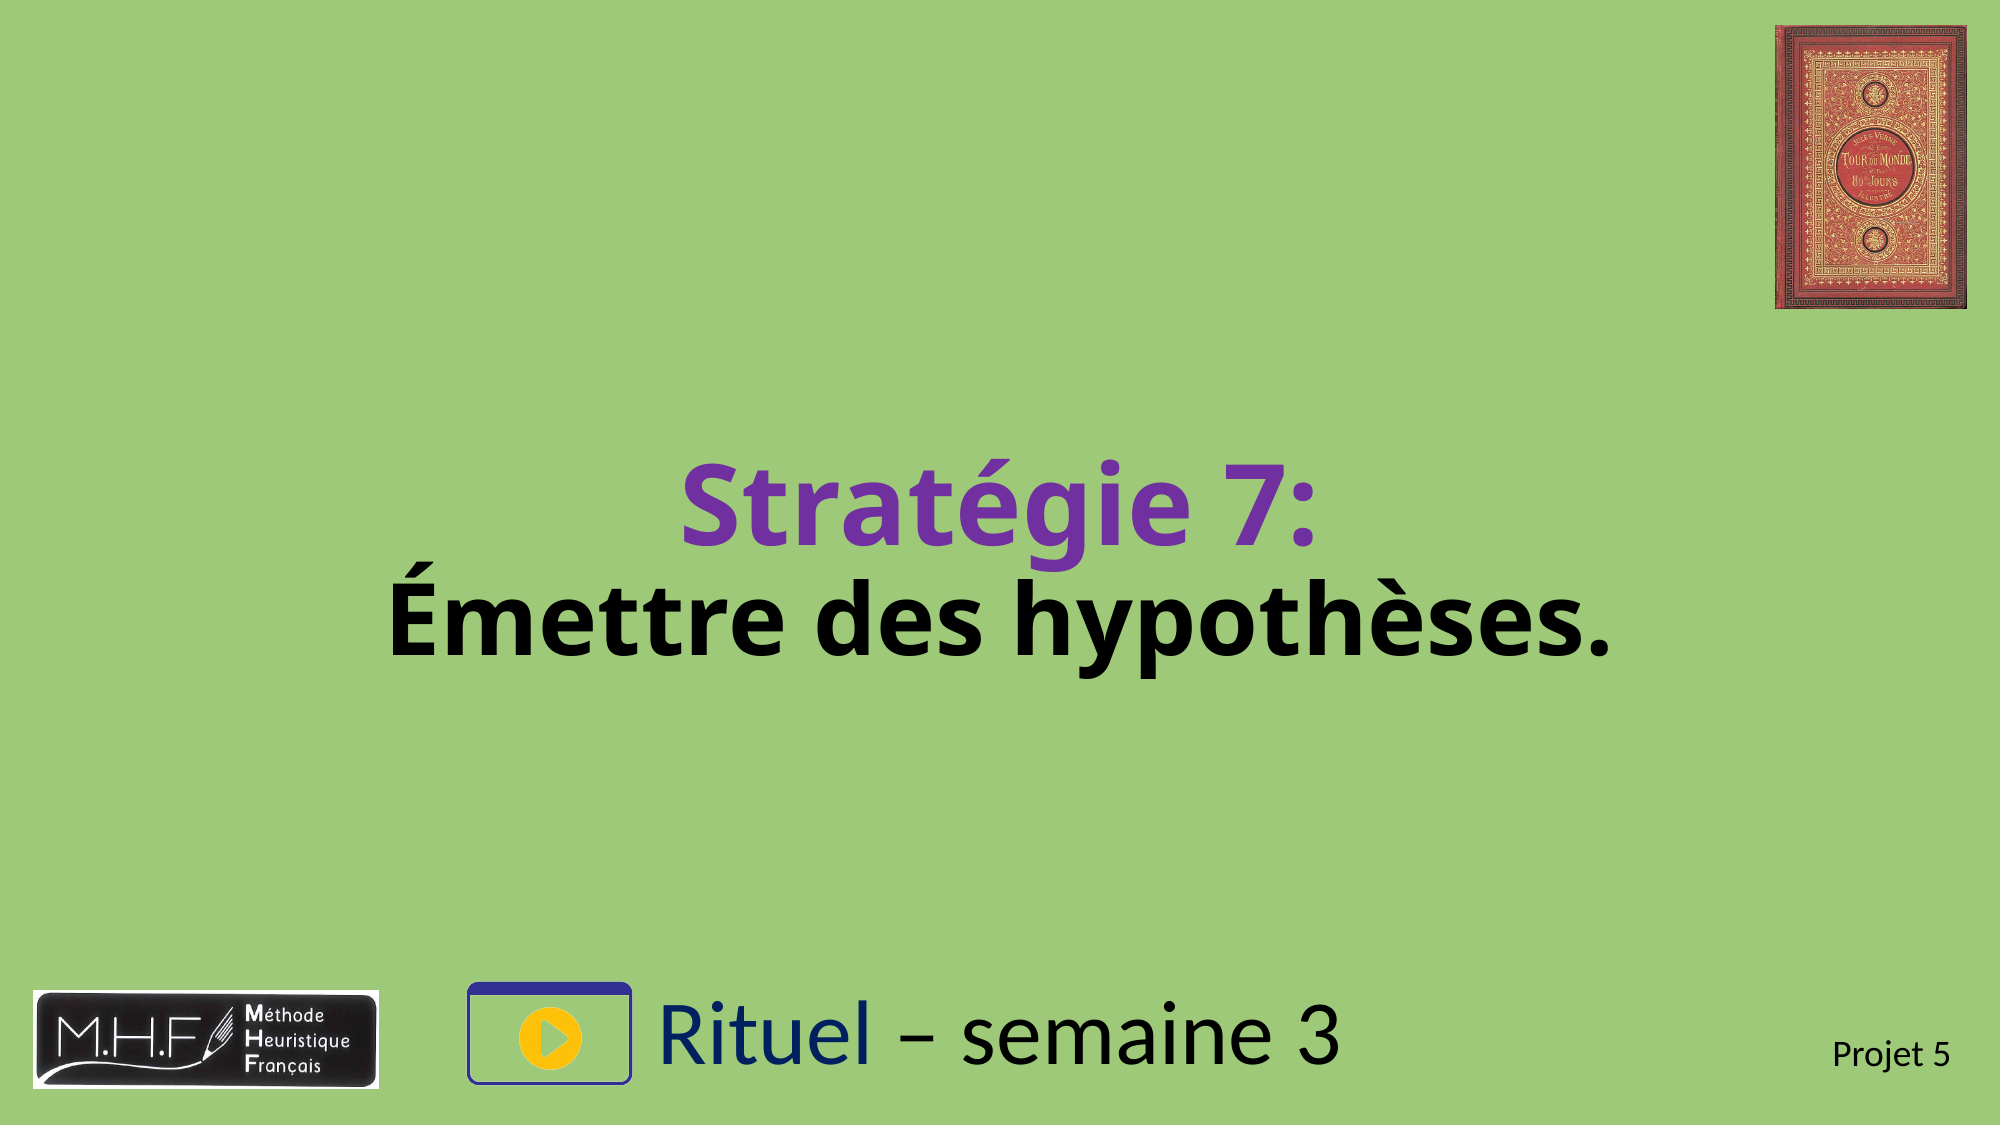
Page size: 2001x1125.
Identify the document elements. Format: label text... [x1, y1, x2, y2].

picture [1775, 25, 1967, 309]
picture [463, 977, 638, 1089]
text_box Projet 5 [1362, 1021, 1967, 1082]
subtitle Rituel – semaine 3 [249, 978, 1750, 1102]
title Stratégie 7: Émettre des hypothèses. [249, 325, 1750, 800]
picture [33, 990, 379, 1089]
